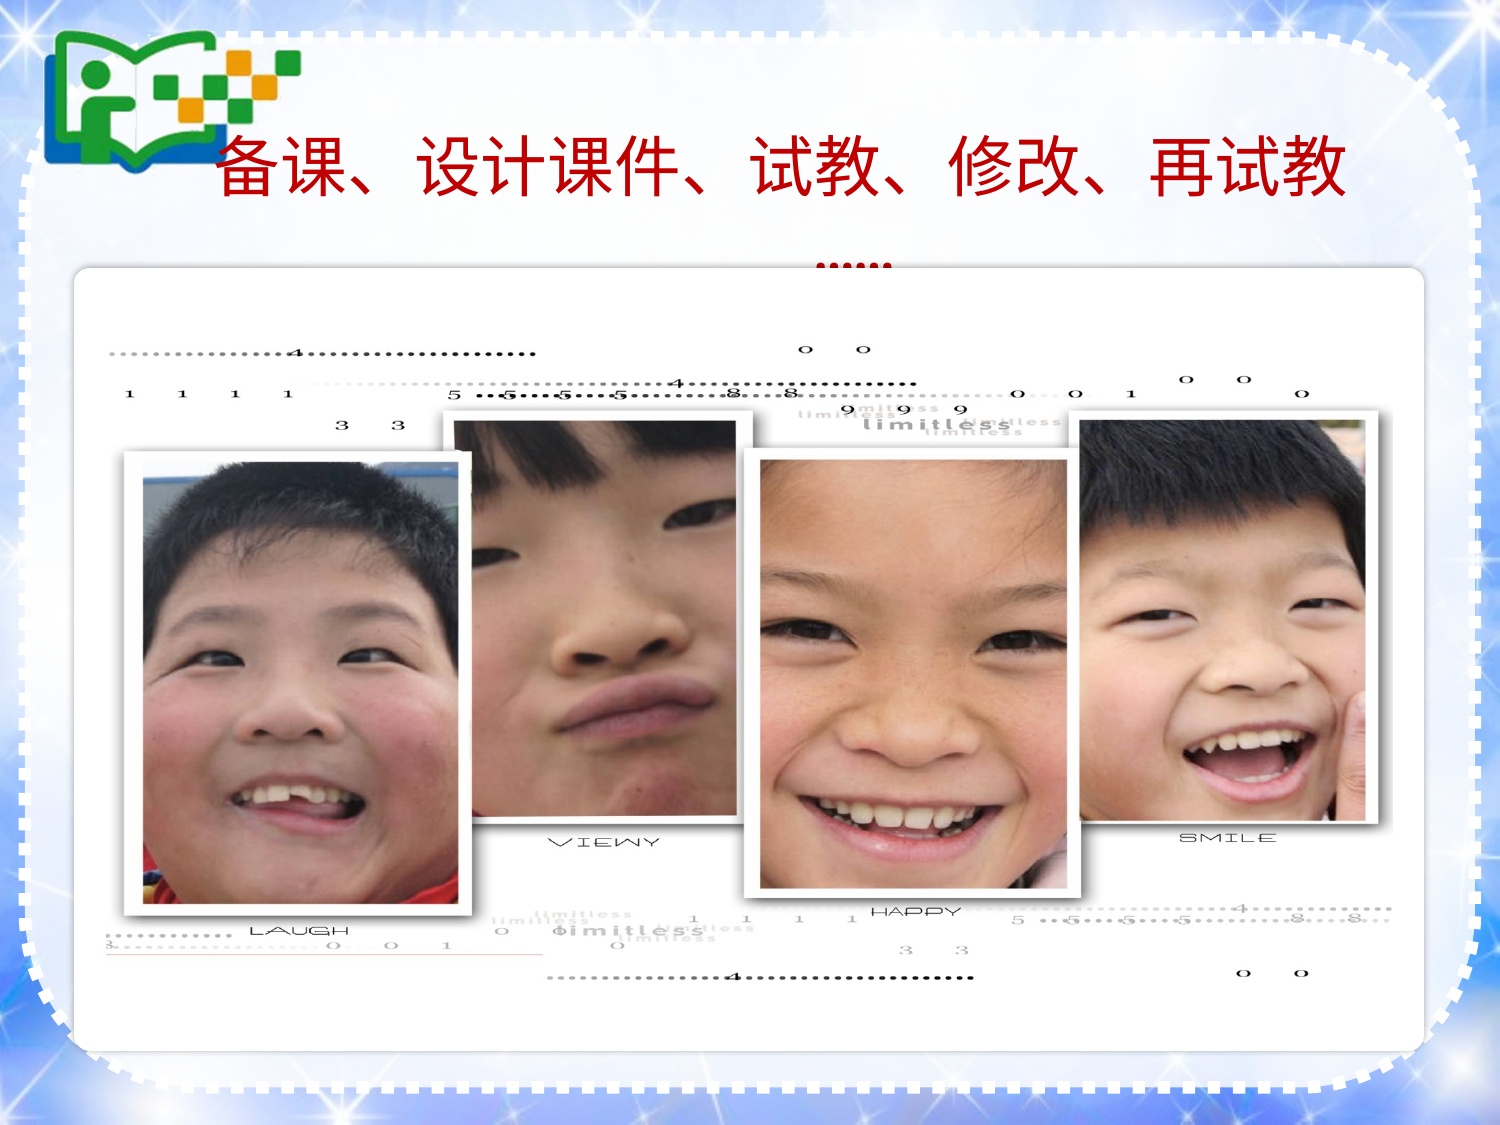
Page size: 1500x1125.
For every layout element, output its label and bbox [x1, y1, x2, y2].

picture [34, 0, 305, 183]
picture [105, 298, 1394, 1020]
text_box [0, 0, 1500, 1125]
